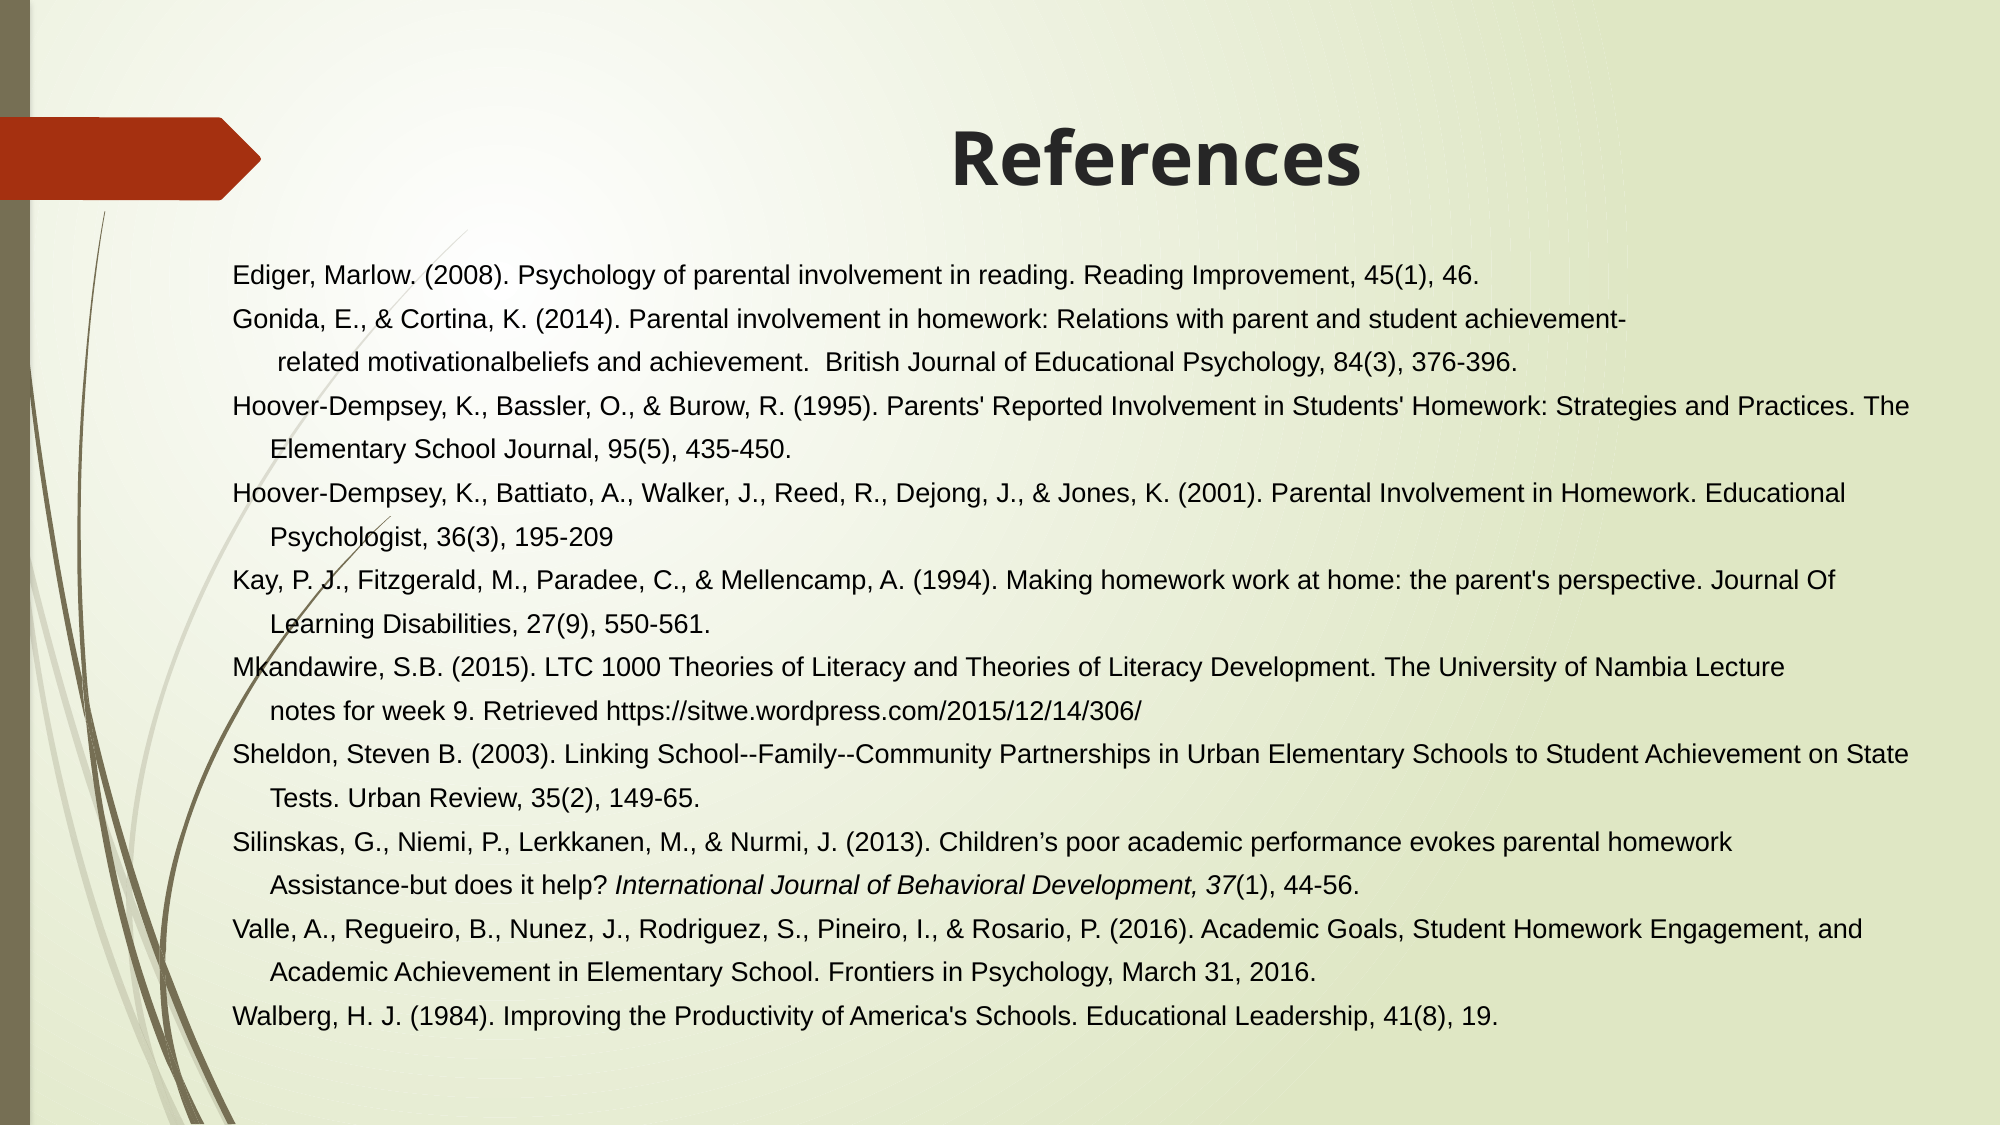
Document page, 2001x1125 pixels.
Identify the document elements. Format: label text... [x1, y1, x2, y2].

title References [425, 102, 1888, 217]
list Ediger, Marlow. (2008). Psychology of parental involvement in reading. Reading Improvement, 45(1), 46. Gonida, E., & Cortina, K. (2014). Parental involvement in homework: Relations with parent and student achievement‐ related motivationalbeliefs and achievement. British Journal of Educational Psychology, 84(3), 376-396. Hoover-Dempsey, K., Bassler, O., & Burow, R. (1995). Parents' Reported Involvement in Students' Homework: Strategies and Practices. The Elementary School Journal, 95(5), 435-450. Hoover-Dempsey, K., Battiato, A., Walker, J., Reed, R., Dejong, J., & Jones, K. (2001). Parental Involvement in Homework. Educational Psychologist, 36(3), 195-209 Kay, P. J., Fitzgerald, M., Paradee, C., & Mellencamp, A. (1994). Making homework work at home: the parent's perspective. Journal Of Learning Disabilities, 27(9), 550-561. Mkandawire, S.B. (2015). LTC 1000 Theories of Literacy and Theories of Literacy Development. The University of Nambia Lecture notes for week 9. Retrieved https://sitwe.wordpress.com/2015/12/14/306/ Sheldon, Steven B. (2003). Linking School--Family--Community Partnerships in Urban Elementary Schools to Student Achievement on State Tests. Urban Review, 35(2), 149-65. Silinskas, G., Niemi, P., Lerkkanen, M., & Nurmi, J. (2013). Children’s poor academic performance evokes parental homework Assistance-but does it help? International Journal of Behavioral Development, 37(1), 44-56. Valle, A., Regueiro, B., Nunez, J., Rodriguez, S., Pineiro, I., & Rosario, P. (2016). Academic Goals, Student Homework Engagement, and Academic Achievement in Elementary School. Frontiers in Psychology, March 31, 2016. Walberg, H. J. (1984). Improving the Productivity of America's Schools. Educational Leadership, 41(8), 19. [217, 217, 1987, 1125]
